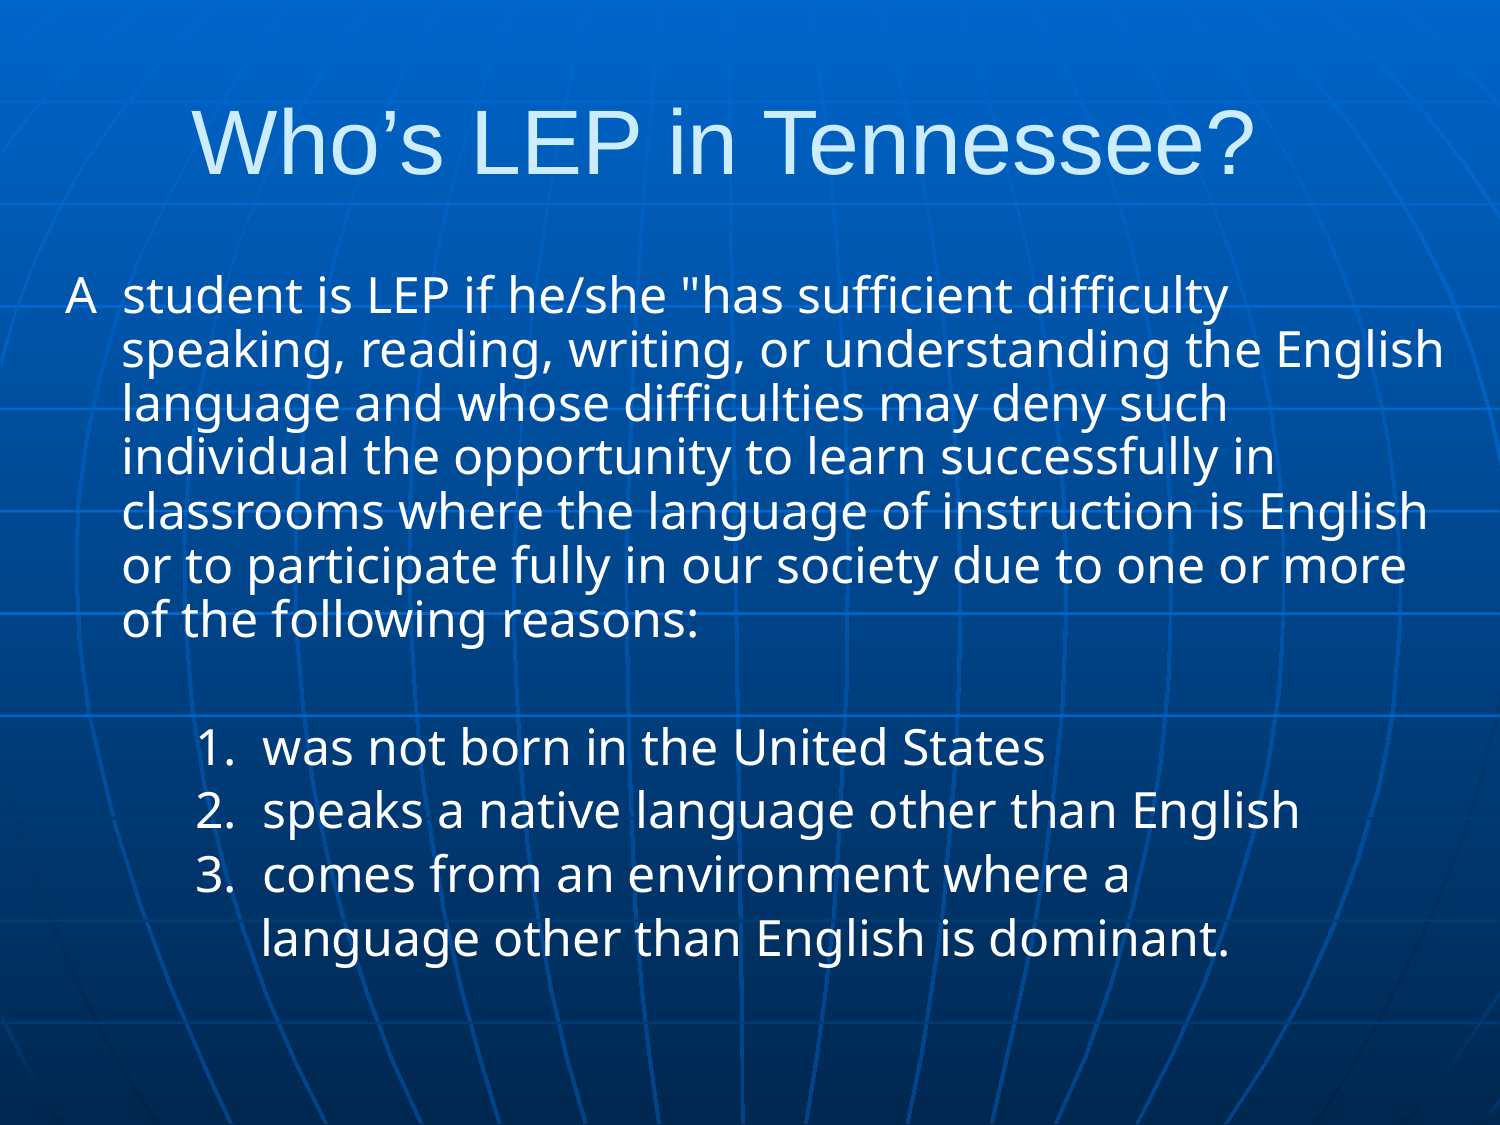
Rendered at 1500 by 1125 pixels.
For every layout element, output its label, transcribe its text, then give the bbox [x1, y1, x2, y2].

list A student is LEP if he/she "has sufficient difficulty speaking, reading, writing, or understanding the English language and whose difficulties may deny such individual the opportunity to learn successfully in classrooms where the language of instruction is English or to participate fully in our society due to one or more of the following reasons: 1. was not born in the United States 2. speaks a native language other than English 3. comes from an environment where a language other than English is dominant. [50, 262, 1463, 1000]
title Who’s LEP in Tennessee? [37, 37, 1413, 238]
